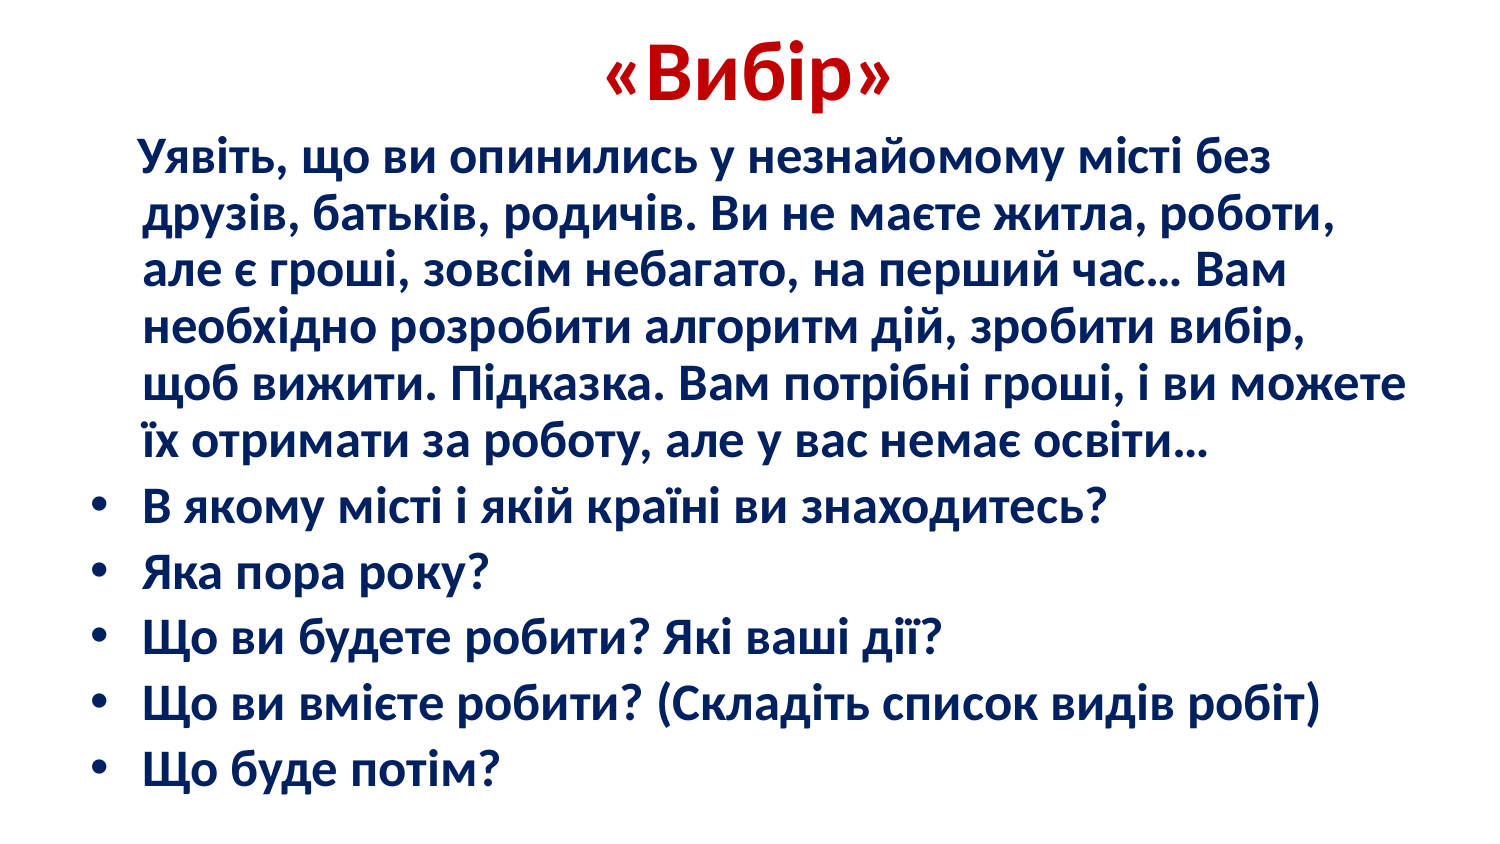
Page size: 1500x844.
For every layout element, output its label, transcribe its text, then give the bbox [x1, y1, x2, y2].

list «Вибір» Уявіть, що ви опинились у незнайомому місті без друзів, батьків, родичів. Ви не маєте житла, роботи, але є гроші, зовсім небагато, на перший час… Вам необхідно розробити алгоритм дій, зробити вибір, щоб вижити. Підказка. Вам потрібні гроші, і ви можете їх отримати за роботу, але у вас немає освіти… В якому місті і якій країні ви знаходитесь? Яка пора року? Що ви будете робити? Які ваші дії? Що ви вмієте робити? (Складіть список видів робіт) Що буде потім? [75, 19, 1425, 844]
